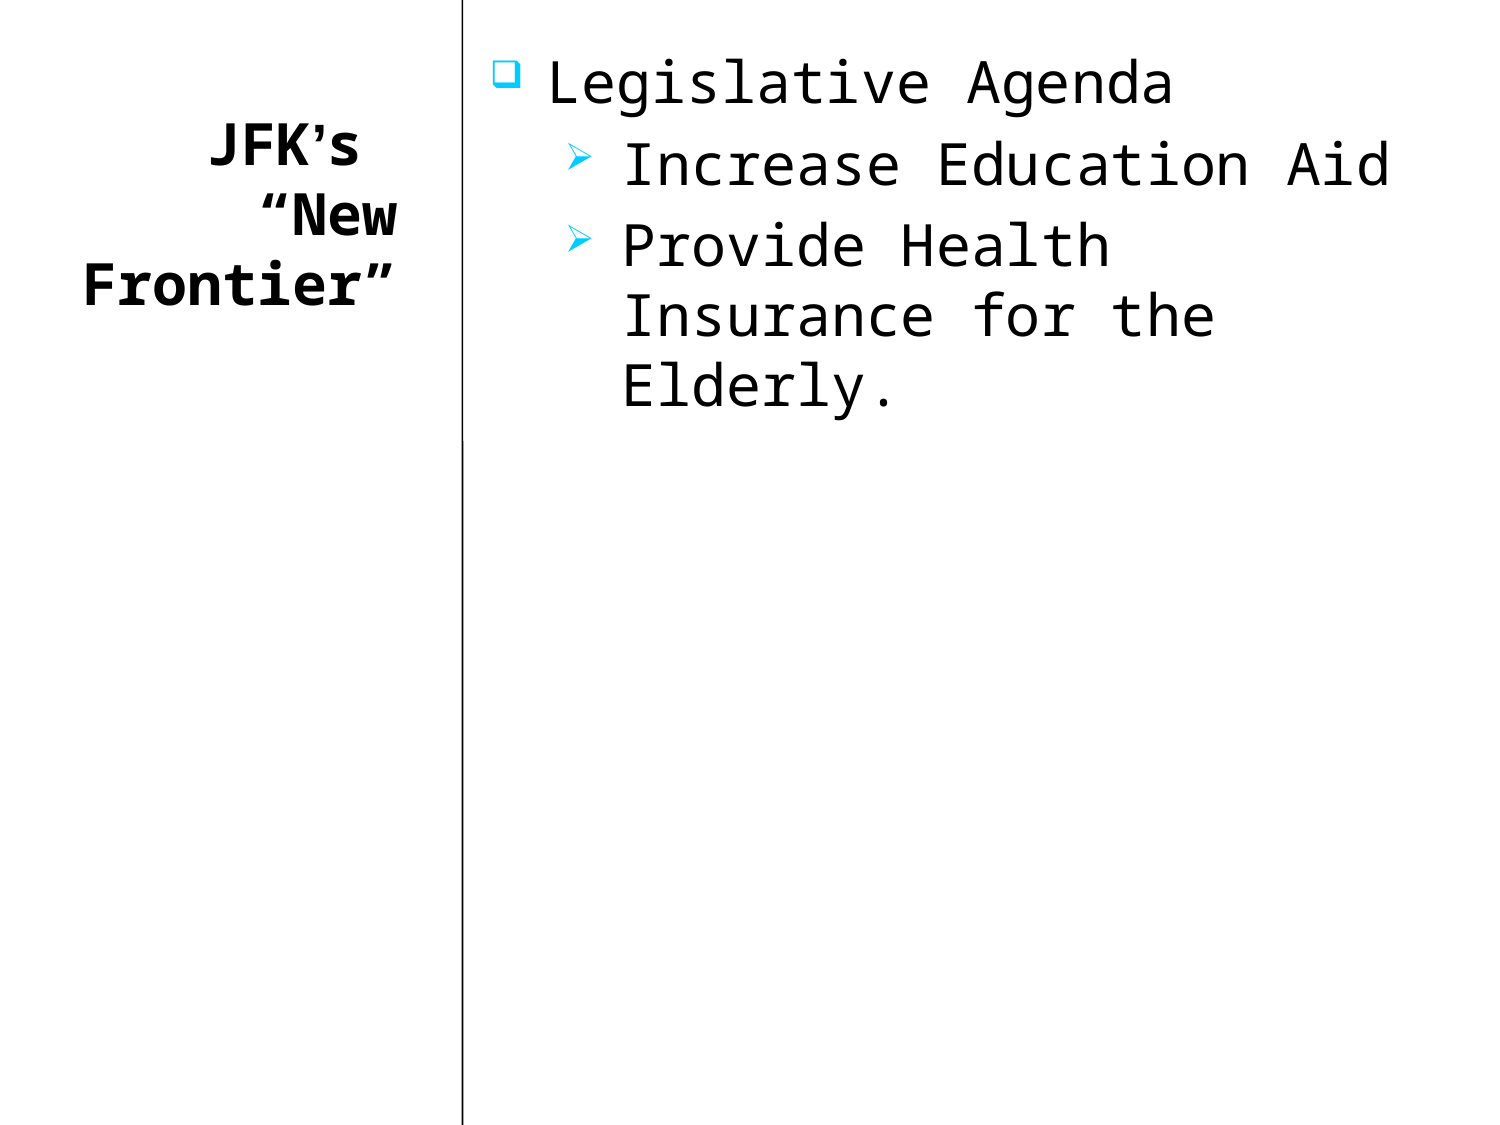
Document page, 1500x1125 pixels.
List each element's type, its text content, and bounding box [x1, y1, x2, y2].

text_box Legislative Agenda Increase Education Aid Provide Health Insurance for the Elderly. [474, 37, 1450, 663]
text_box JFK’s “New Frontier” [0, 99, 413, 325]
